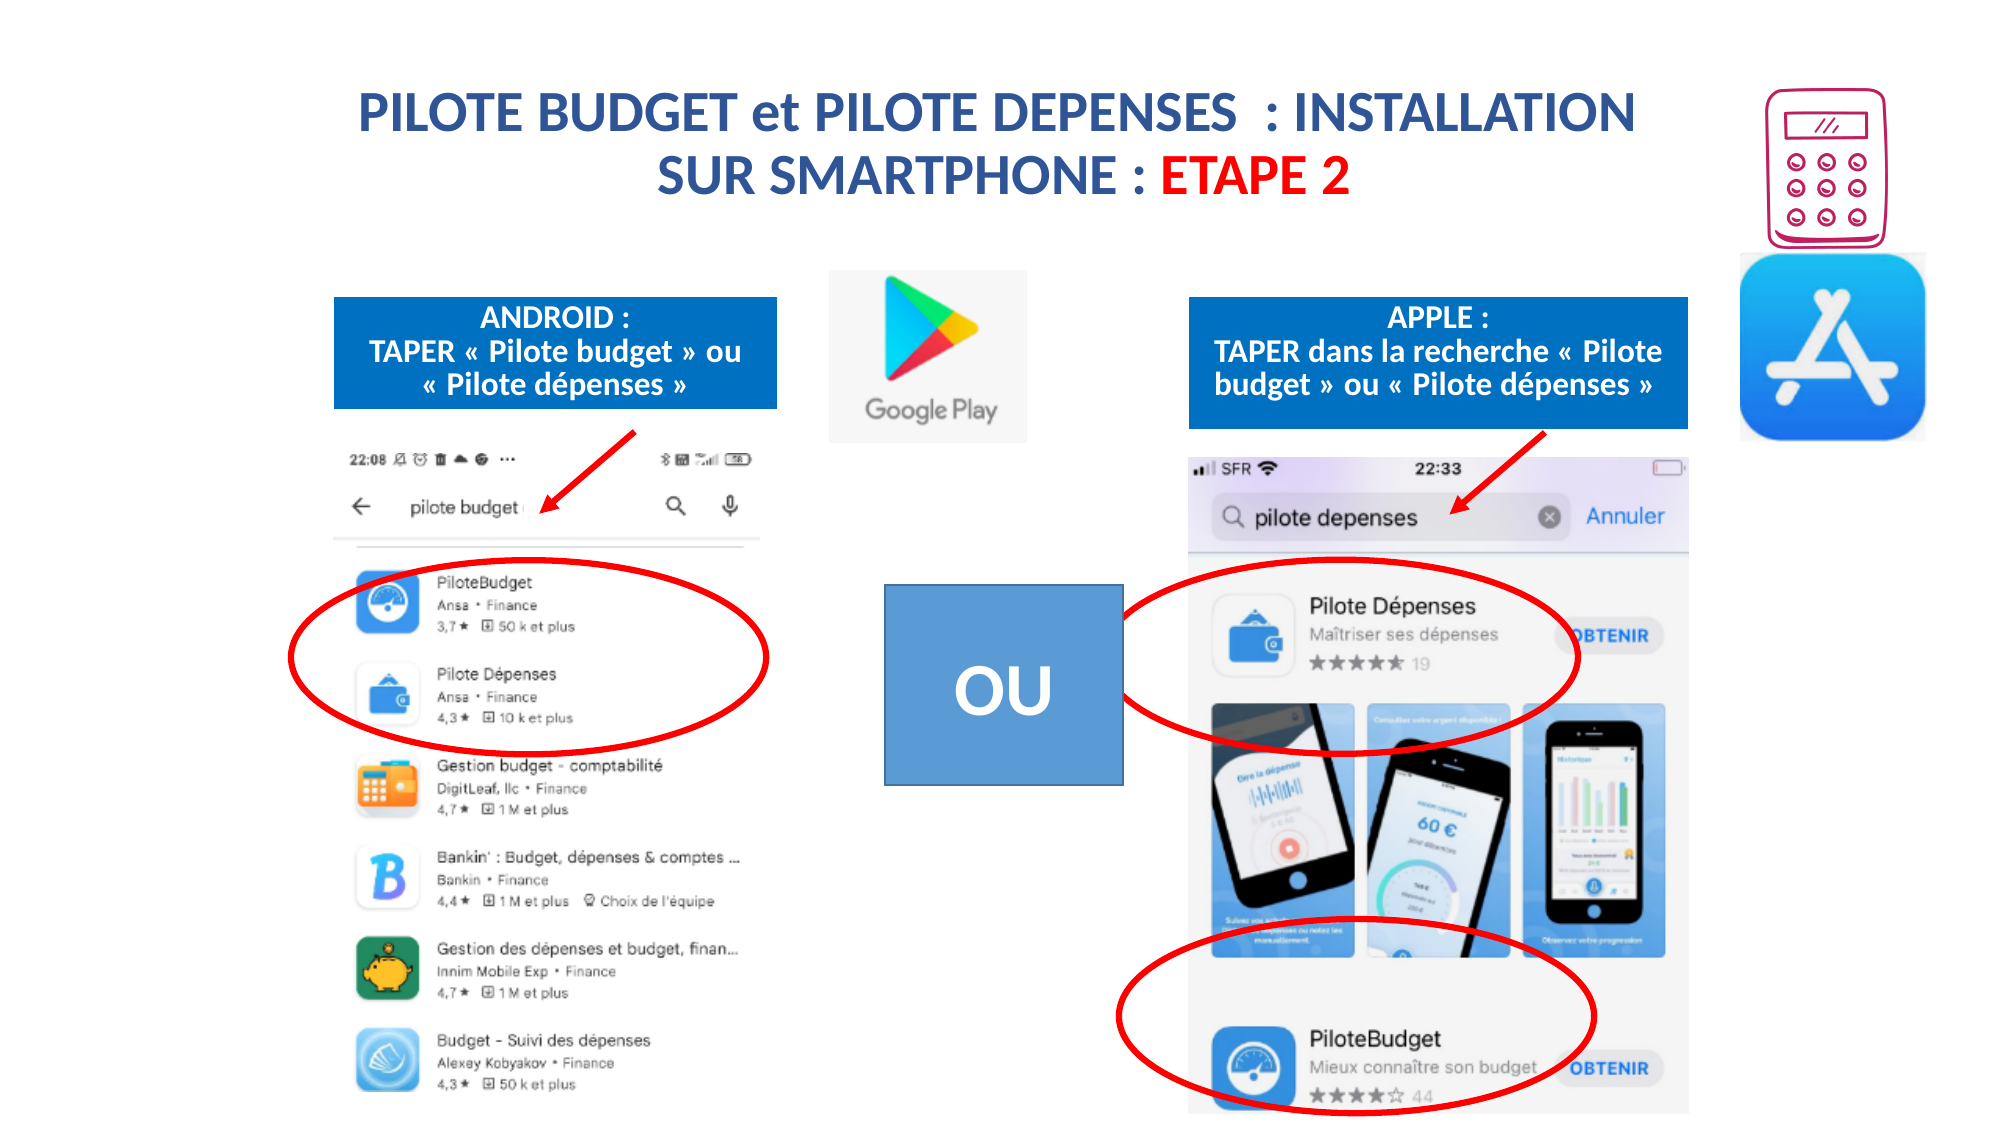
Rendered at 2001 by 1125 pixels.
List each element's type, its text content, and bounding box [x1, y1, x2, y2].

table_header ANDROID : TAPER « Pilote budget » ou « Pilote dépenses » [334, 297, 777, 409]
text_box [1124, 581, 1188, 733]
picture [1188, 457, 1689, 1114]
picture [1765, 88, 1888, 249]
picture [829, 270, 1027, 443]
text_box [289, 600, 333, 714]
picture [333, 453, 760, 1092]
picture [1740, 252, 1927, 443]
text_box PILOTE BUDGET et PILOTE DEPENSES : INSTALLATION SUR SMARTPHONE : ETAPE 2 [141, 35, 1867, 253]
table_header APPLE : TAPER dans la recherche « Pilote budget » ou « Pilote dépenses » [1189, 297, 1688, 429]
text_box [1117, 946, 1188, 1086]
text_box [760, 633, 768, 682]
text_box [539, 431, 635, 514]
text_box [1449, 432, 1545, 515]
text_box OU [884, 584, 1124, 786]
